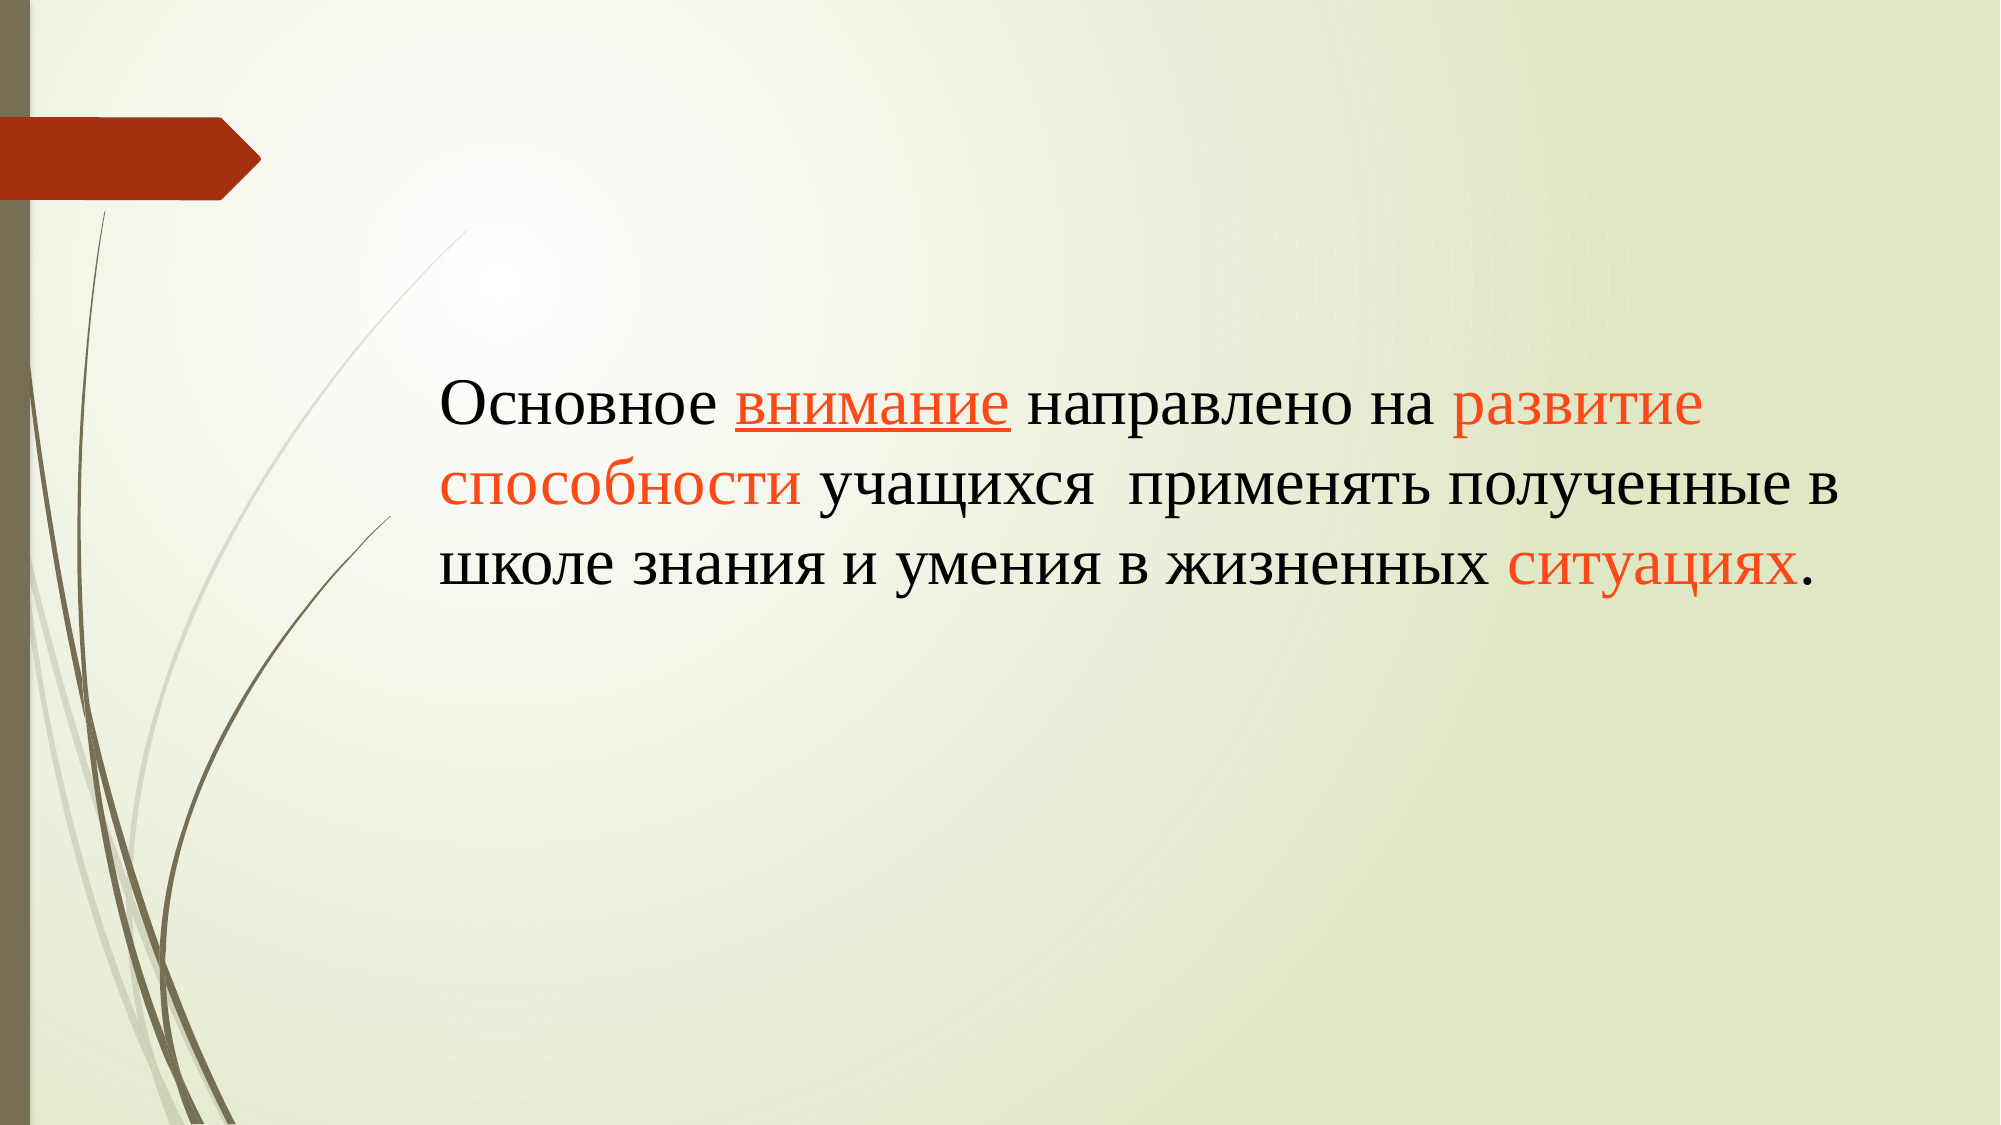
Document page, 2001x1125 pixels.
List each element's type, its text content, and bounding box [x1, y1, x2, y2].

list Основное внимание направлено на развитие способности учащихся применять полученные в школе знания и умения в жизненных ситуациях. [424, 350, 1888, 970]
